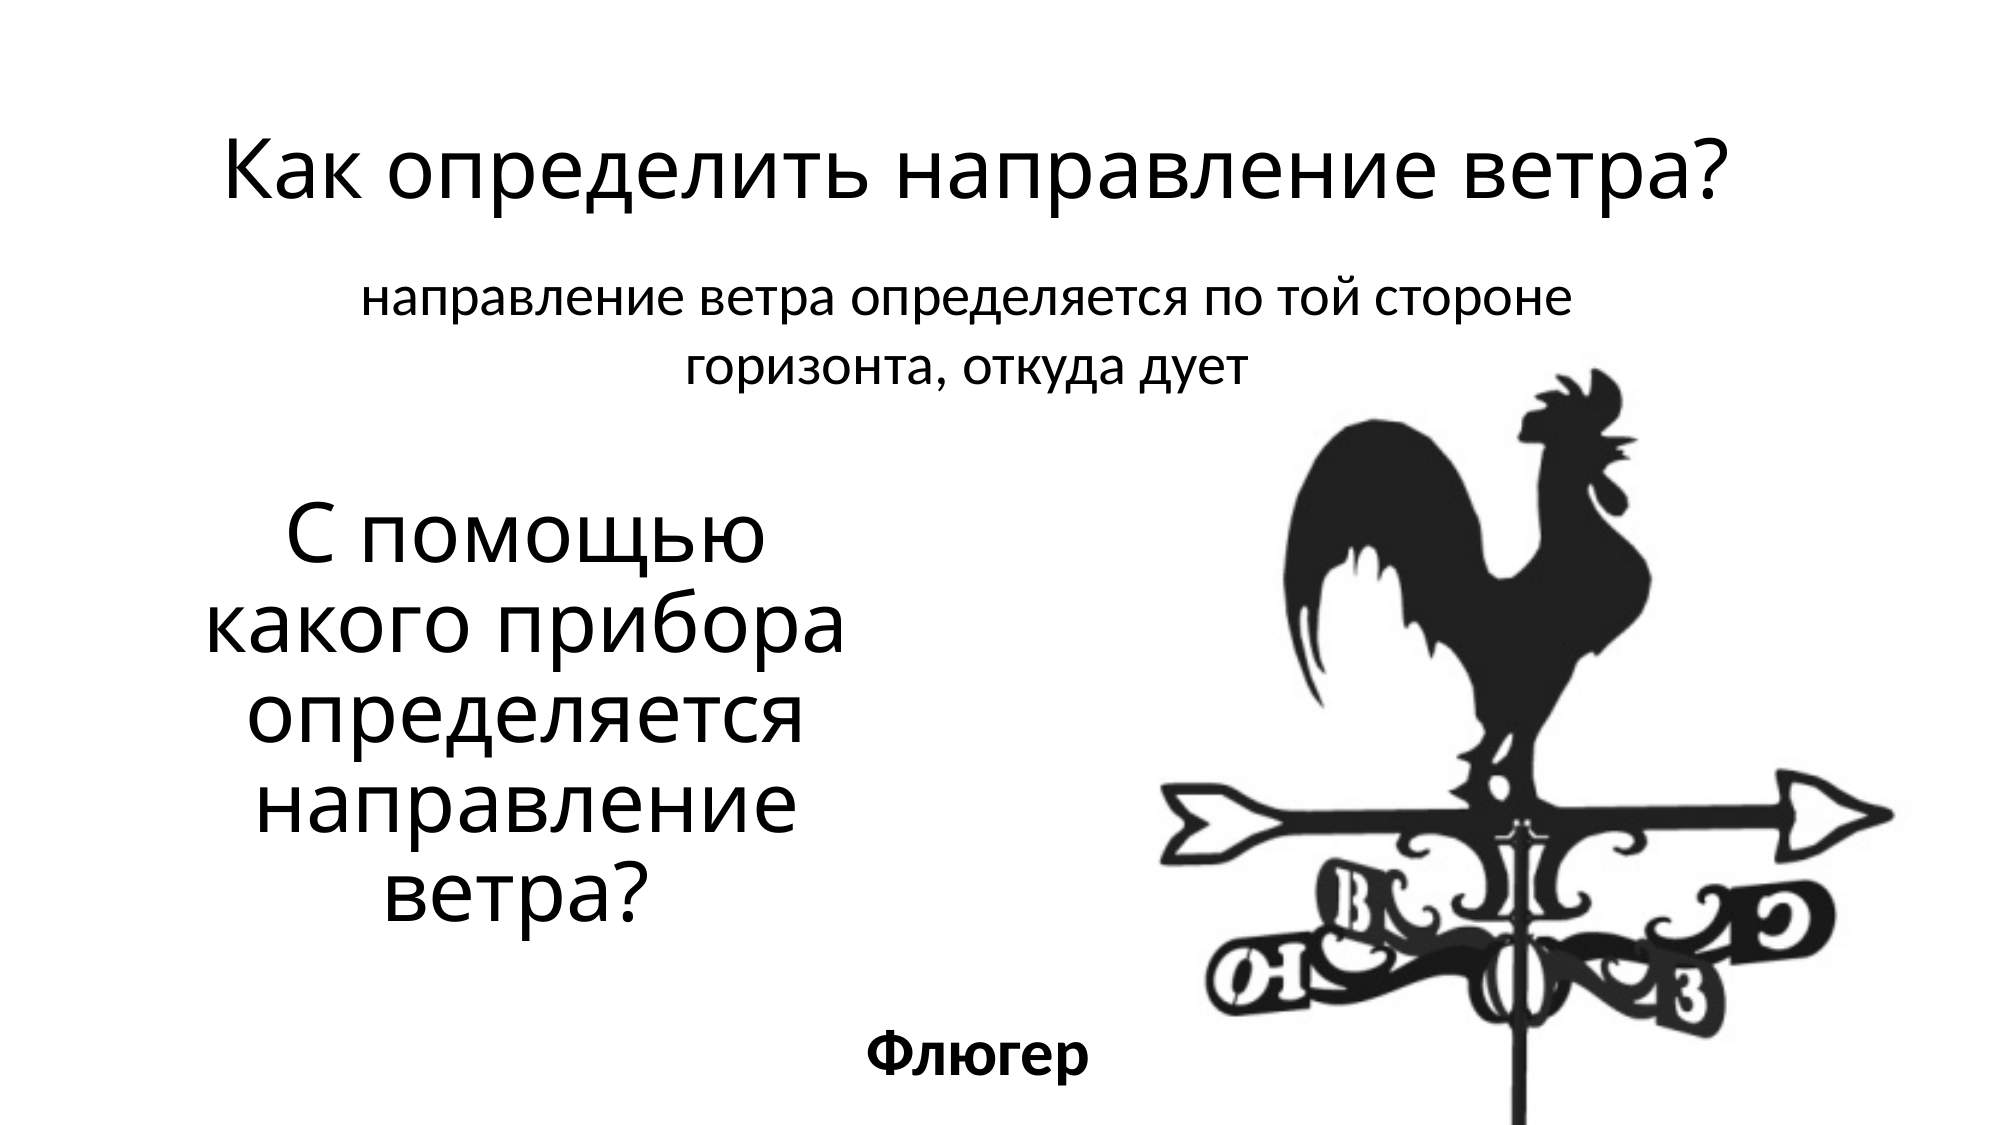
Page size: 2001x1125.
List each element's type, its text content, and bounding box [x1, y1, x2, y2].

text_box Флюгер [852, 1001, 1101, 1097]
text_box направление ветра определяется по той стороне горизонта, откуда дует [278, 249, 1657, 405]
title Как определить направление ветра? [137, 59, 1863, 278]
picture [1101, 314, 1963, 1125]
list С помощью какого прибора определяется направление ветра? [137, 482, 916, 973]
